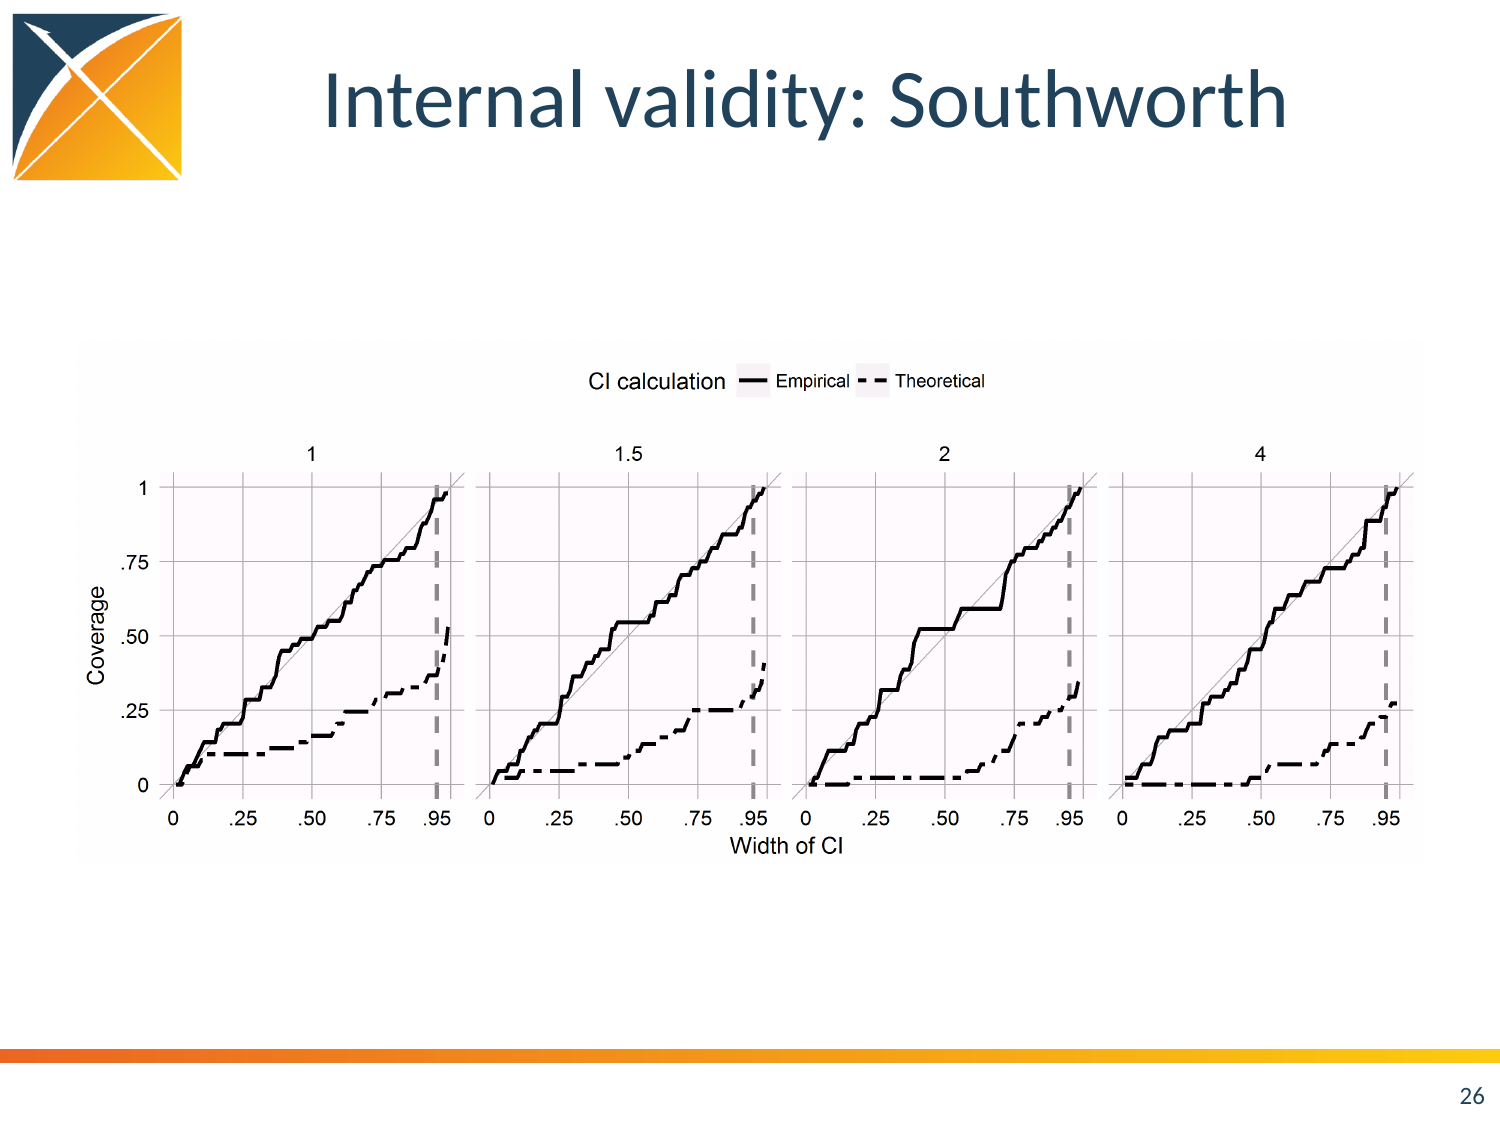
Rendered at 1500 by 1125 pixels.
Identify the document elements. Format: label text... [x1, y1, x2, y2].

slide_number 26 [1149, 1065, 1500, 1125]
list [74, 339, 1426, 866]
title Internal validity: Southworth [187, 24, 1425, 163]
picture [0, 0, 206, 200]
